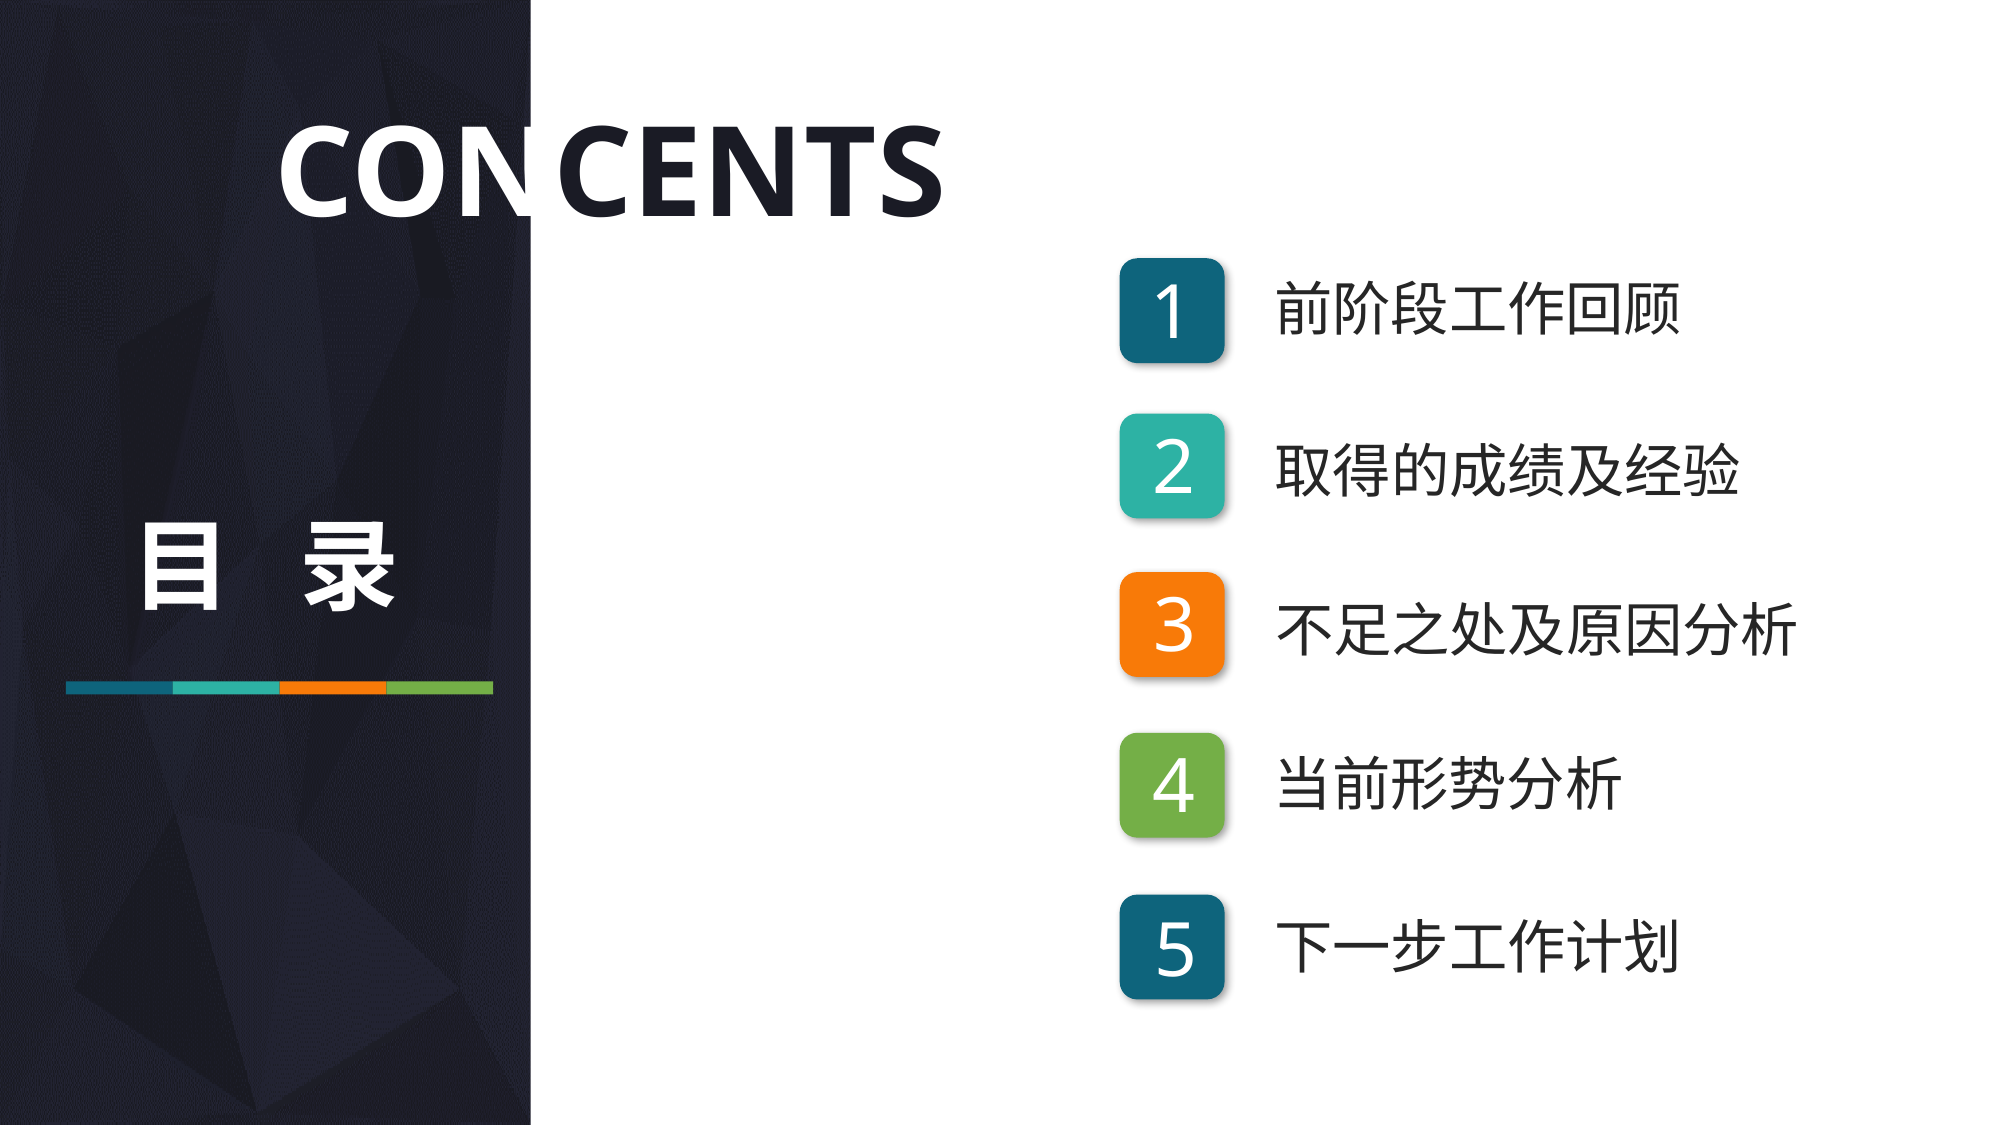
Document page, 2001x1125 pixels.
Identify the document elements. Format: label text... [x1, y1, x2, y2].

text_box CONCENTS [260, 84, 962, 249]
text_box [386, 681, 494, 695]
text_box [1109, 730, 1225, 838]
text_box 前阶段工作回顾 [1259, 264, 1698, 350]
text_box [1112, 255, 1225, 364]
text_box [279, 681, 386, 695]
text_box 目 录 [116, 495, 415, 630]
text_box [1109, 894, 1225, 1001]
text_box 下一步工作计划 [1259, 902, 1698, 988]
text_box [0, 0, 532, 1125]
text_box [172, 681, 279, 695]
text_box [1109, 410, 1225, 519]
text_box 不足之处及原因分析 [1260, 585, 1815, 670]
text_box 取得的成绩及经验 [1259, 426, 1756, 511]
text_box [1109, 569, 1225, 677]
text_box [65, 681, 172, 695]
text_box 当前形势分析 [1259, 739, 1639, 825]
